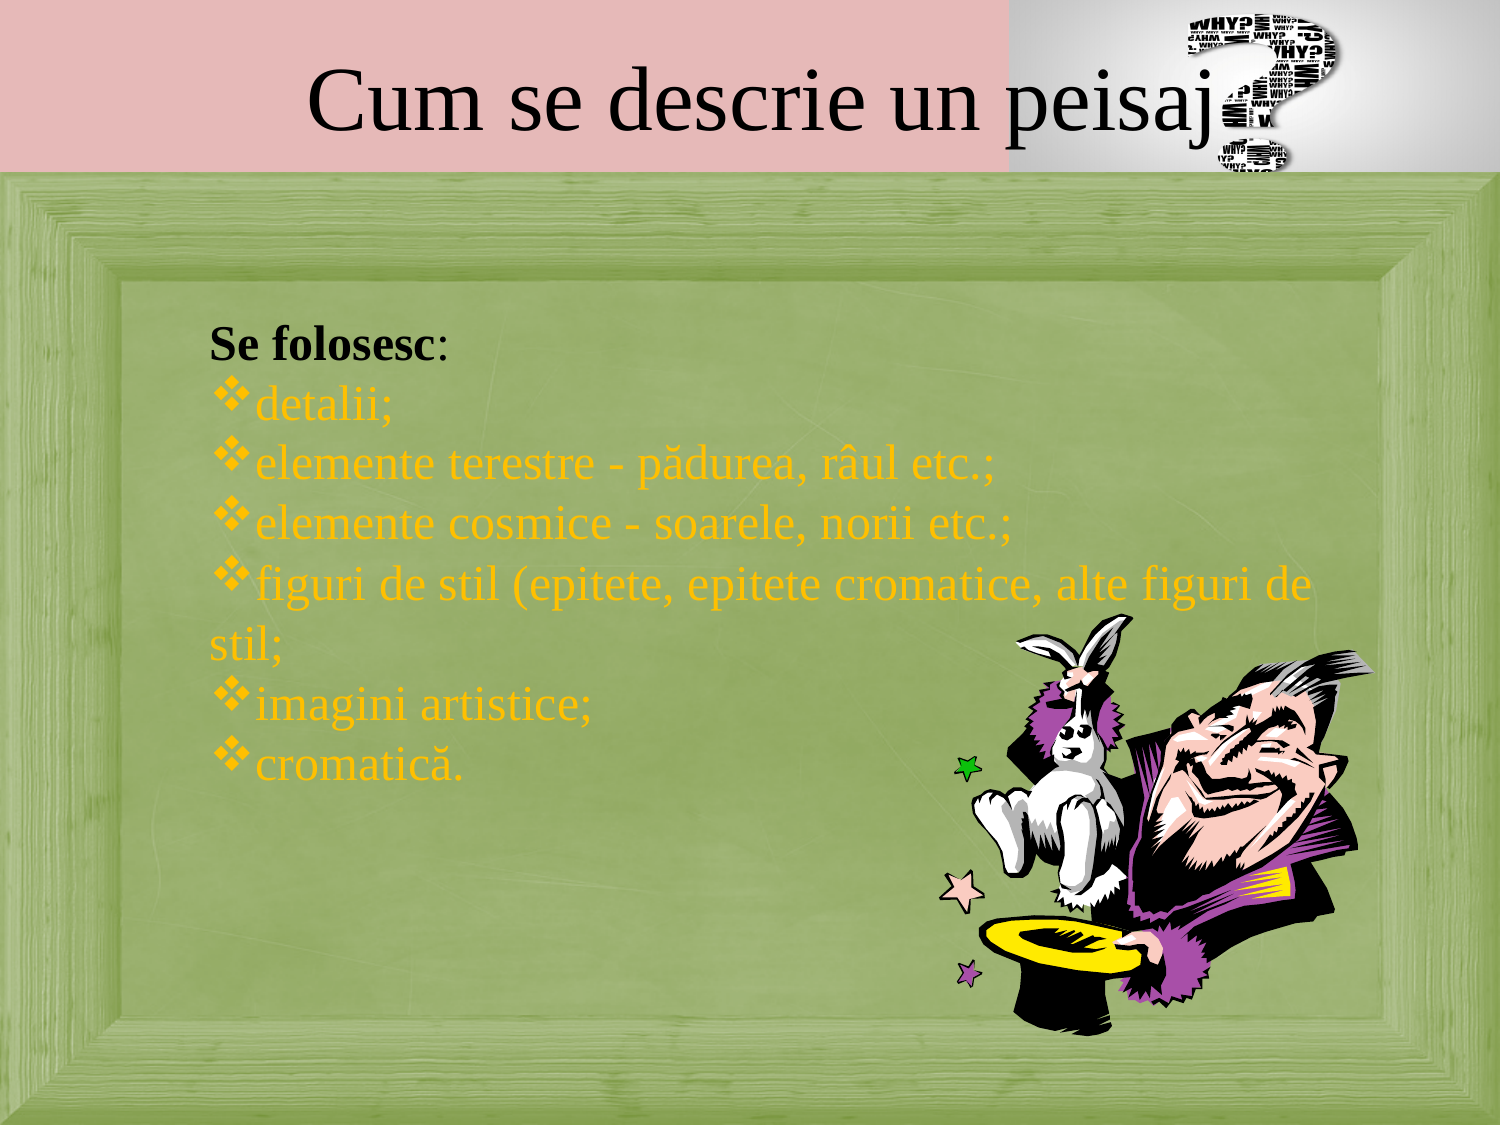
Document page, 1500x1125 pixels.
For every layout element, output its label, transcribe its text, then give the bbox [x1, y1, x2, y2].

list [0, 172, 1500, 1125]
title Cum se descrie un peisaj [88, 0, 1007, 171]
picture [938, 609, 1380, 1041]
picture [1009, 0, 1500, 172]
